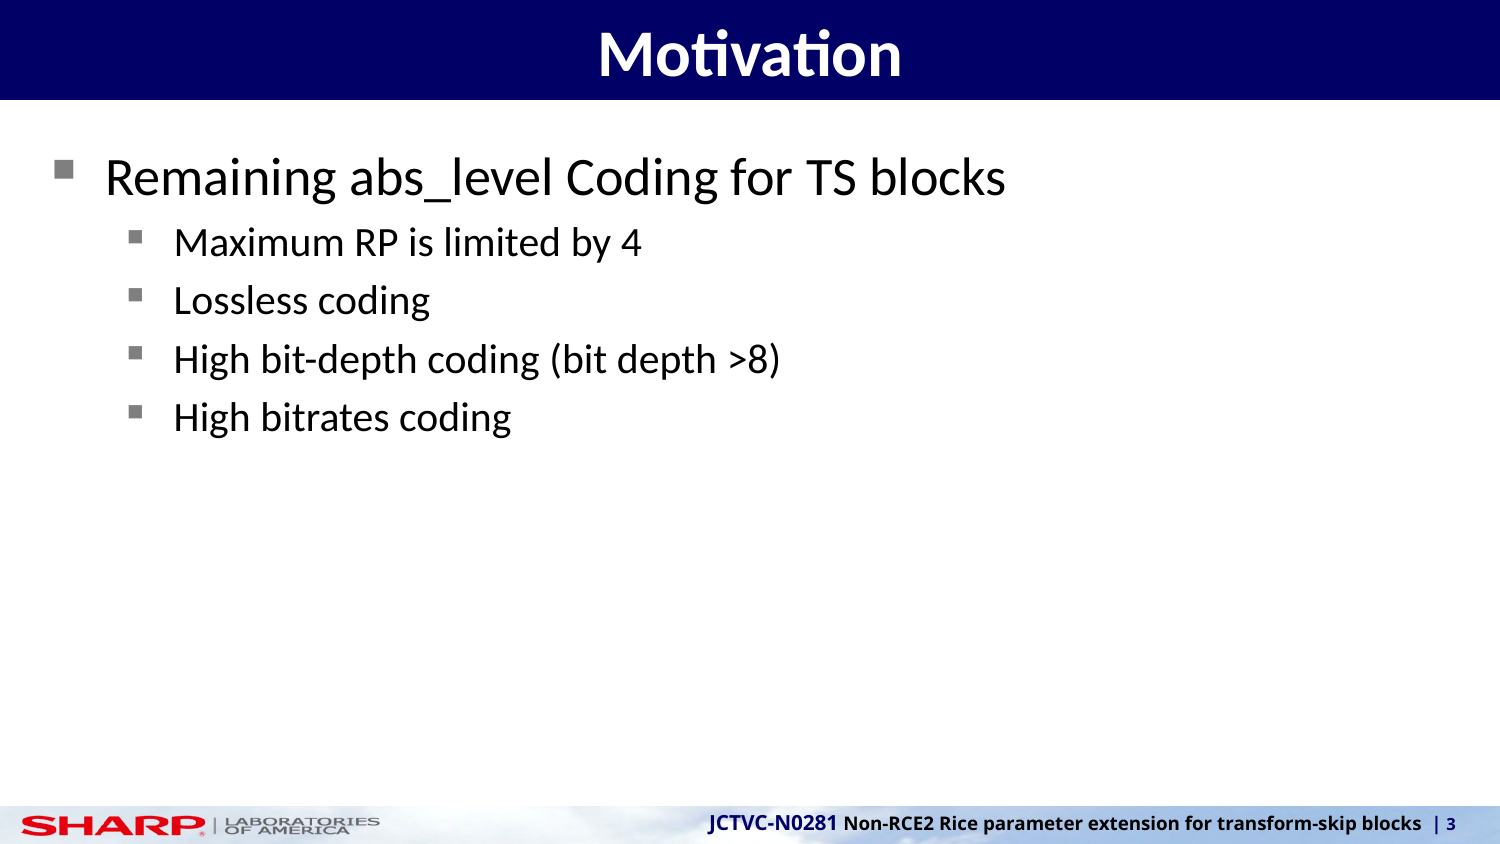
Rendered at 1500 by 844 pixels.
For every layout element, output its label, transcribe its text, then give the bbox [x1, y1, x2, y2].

picture [0, 806, 1500, 844]
list Remaining abs_level Coding for TS blocks Maximum RP is limited by 4 Lossless coding High bit-depth coding (bit depth >8) High bitrates coding [37, 134, 1426, 707]
title Motivation [16, 0, 1484, 101]
